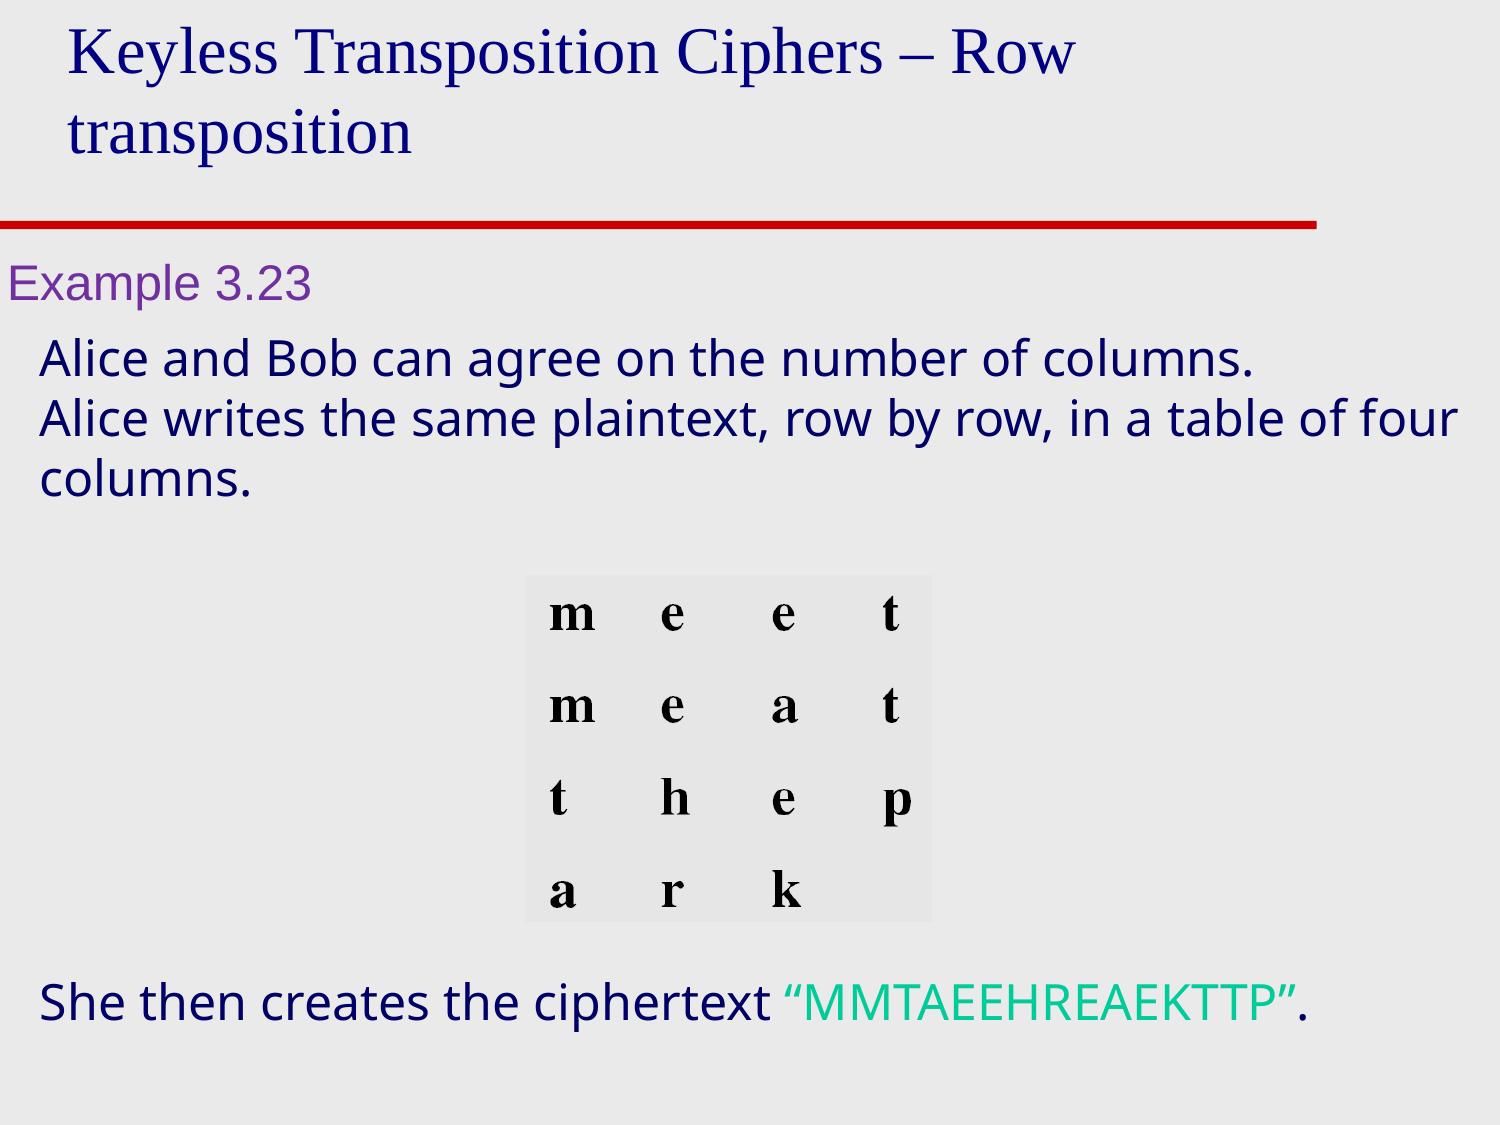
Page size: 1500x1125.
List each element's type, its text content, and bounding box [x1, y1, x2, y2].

text_box Alice and Bob can agree on the number of columns. Alice writes the same plaintext, row by row, in a table of four columns. [24, 318, 1475, 514]
picture [524, 574, 933, 922]
text_box She then creates the ciphertext “MMTAEEHREAEKTTP”. [24, 962, 1475, 1038]
text_box Example 3.23 [0, 243, 327, 319]
text_box Keyless Transposition Ciphers – Row transposition [53, 0, 1447, 182]
